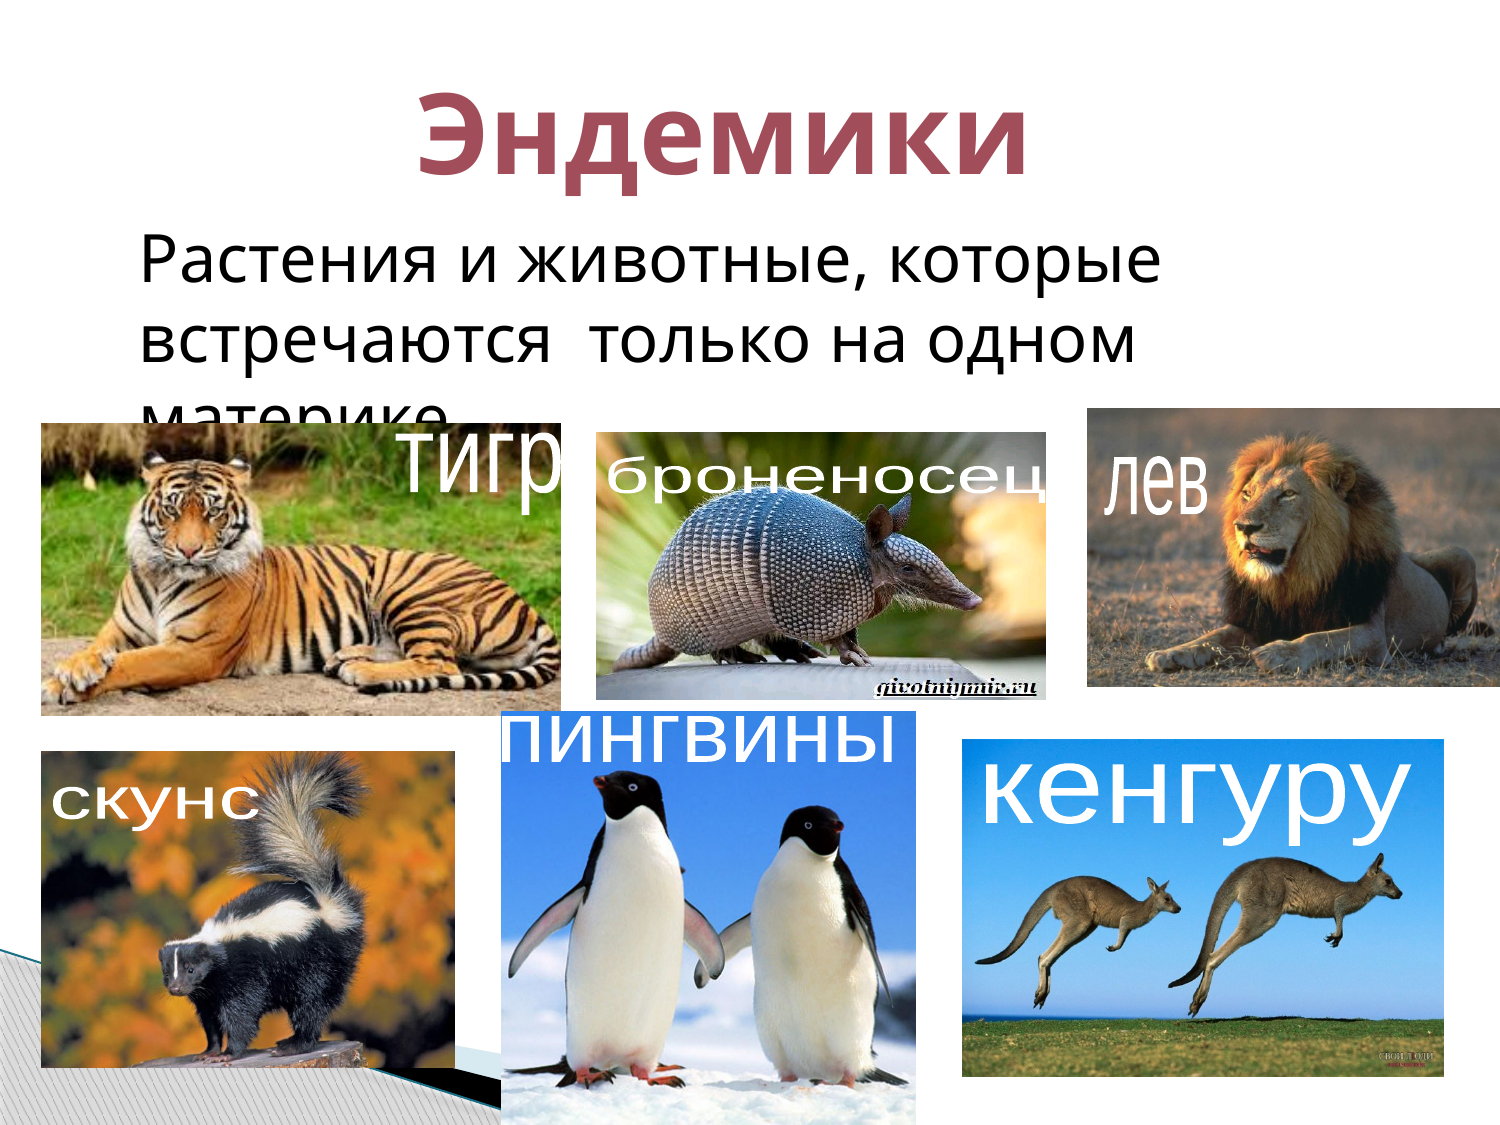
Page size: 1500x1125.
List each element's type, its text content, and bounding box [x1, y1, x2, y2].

picture [596, 432, 1046, 700]
picture [962, 739, 1445, 1077]
picture [41, 423, 916, 1125]
text_box Растения и животные, которые встречаются только на одном материке [123, 208, 1353, 463]
text_box Эндемики [400, 54, 1048, 205]
picture [1087, 408, 1500, 687]
picture [41, 751, 455, 1068]
